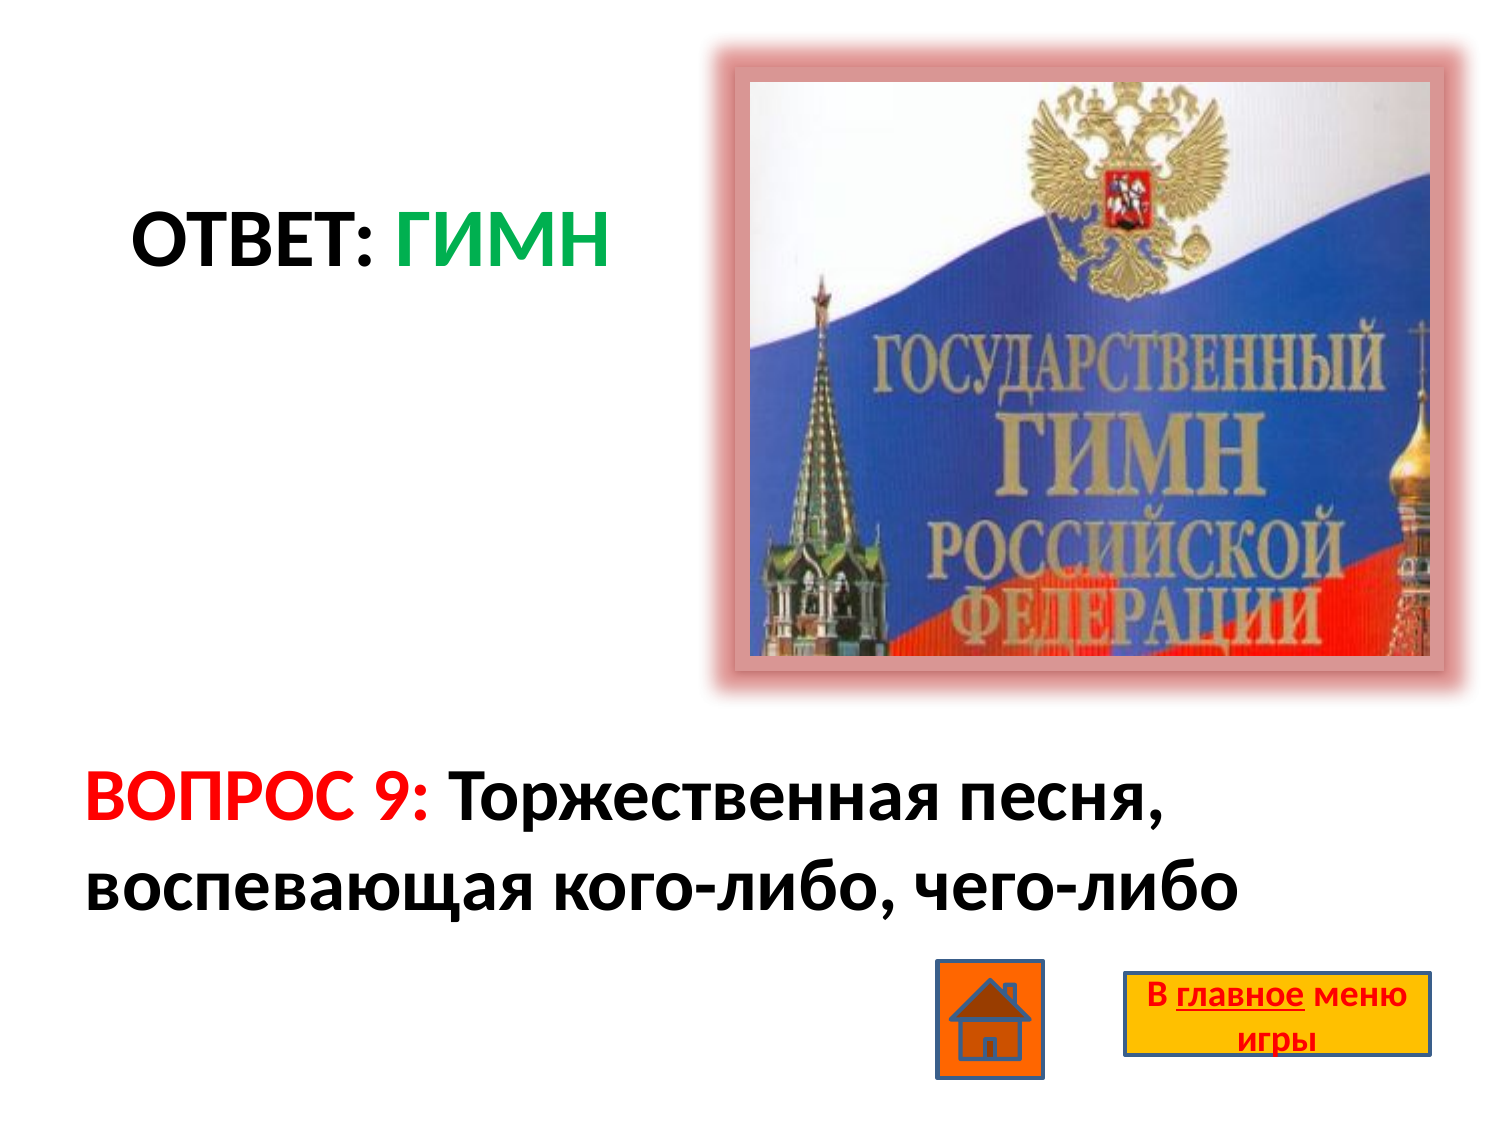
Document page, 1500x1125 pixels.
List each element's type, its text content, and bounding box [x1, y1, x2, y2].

text_box [935, 959, 1045, 1080]
text_box В главное меню игры [1123, 971, 1432, 1057]
text_box ВОПРОС 9: Торжественная песня, воспевающая кого-либо, чего-либо [70, 738, 1418, 933]
picture [749, 81, 1430, 657]
text_box ОТВЕТ: ГИМН [117, 175, 645, 291]
